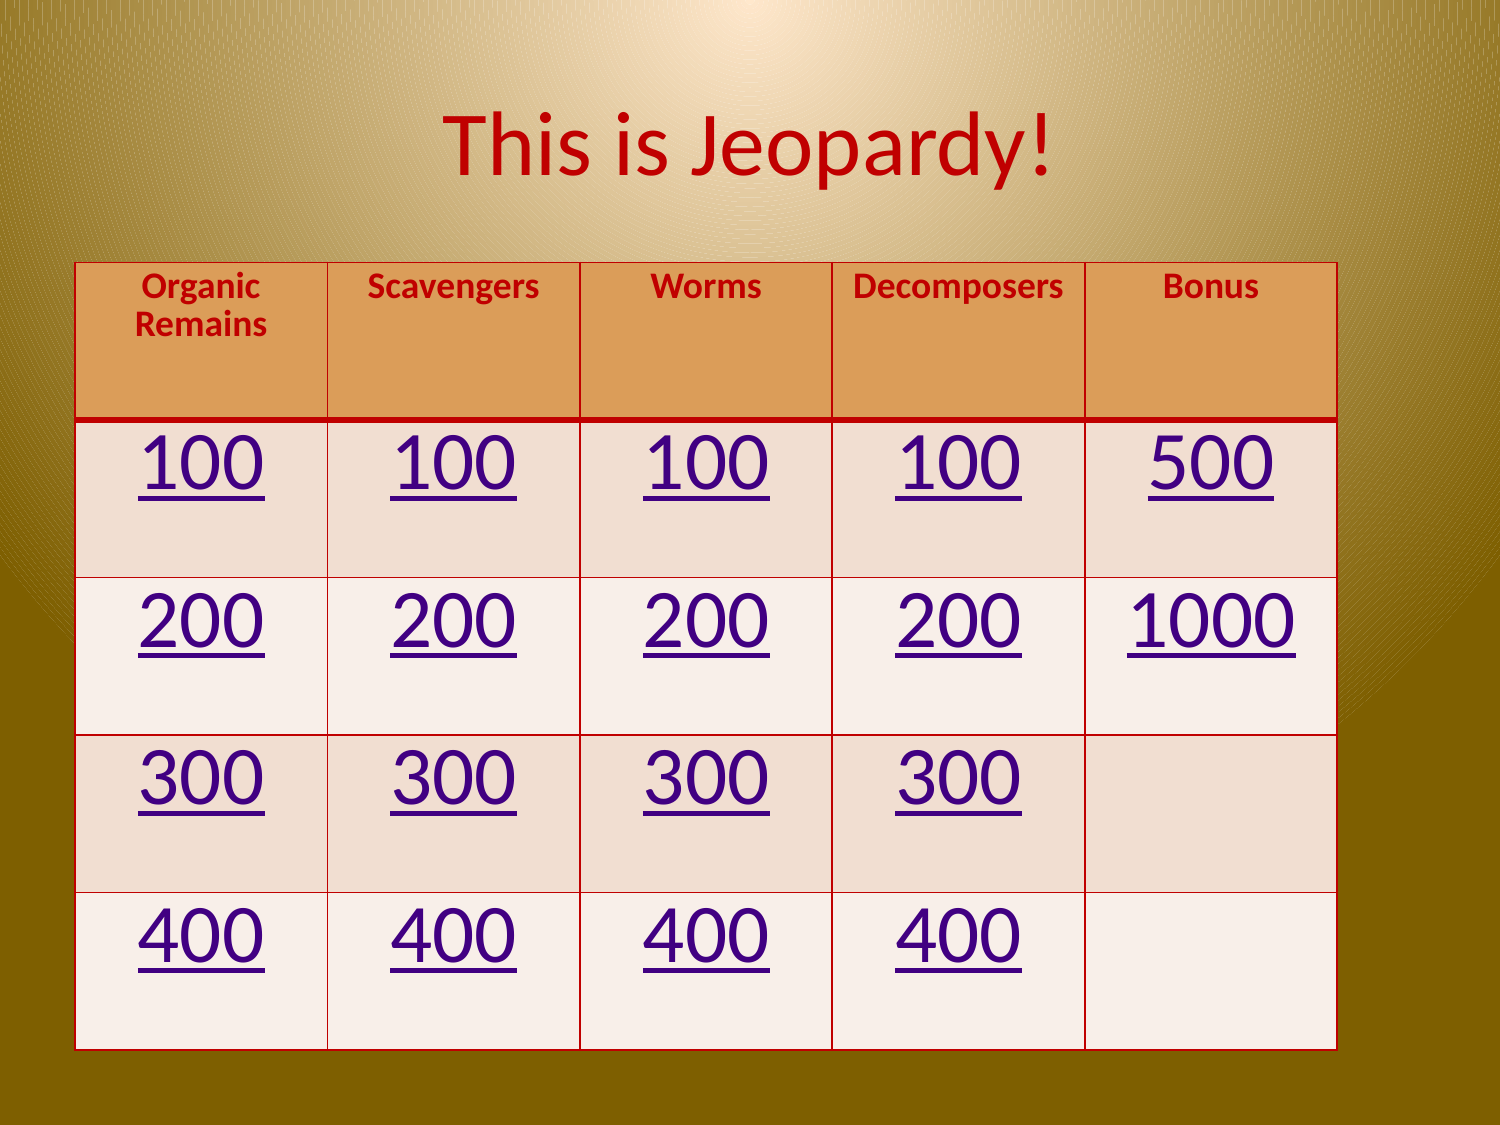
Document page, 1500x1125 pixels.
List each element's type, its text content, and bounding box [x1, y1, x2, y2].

table_header Scavengers [328, 263, 579, 417]
table_cell 300 [328, 736, 579, 892]
table_cell 100 [76, 423, 327, 577]
table_header Worms [581, 263, 831, 417]
table_cell 400 [833, 893, 1084, 1049]
table_header Decomposers [833, 263, 1084, 417]
table_header Bonus [1086, 263, 1336, 417]
table_cell [1086, 893, 1336, 1049]
table_cell 400 [581, 893, 831, 1049]
table_cell 200 [76, 578, 327, 734]
table_cell 300 [833, 736, 1084, 892]
table_cell 200 [328, 578, 579, 734]
table_cell 200 [581, 578, 831, 734]
table_header Organic Remains [76, 263, 327, 417]
table_cell 200 [833, 578, 1084, 734]
table_cell 500 [1086, 423, 1336, 577]
table_cell 100 [328, 423, 579, 577]
table_cell 400 [328, 893, 579, 1049]
table_cell 300 [581, 736, 831, 892]
table_cell [1086, 736, 1336, 892]
title This is Jeopardy! [75, 45, 1425, 233]
table_cell 400 [76, 893, 327, 1049]
table_cell 1000 [1086, 578, 1336, 734]
table_cell 300 [76, 736, 327, 892]
table_cell 100 [581, 423, 831, 577]
table_cell 100 [833, 423, 1084, 577]
